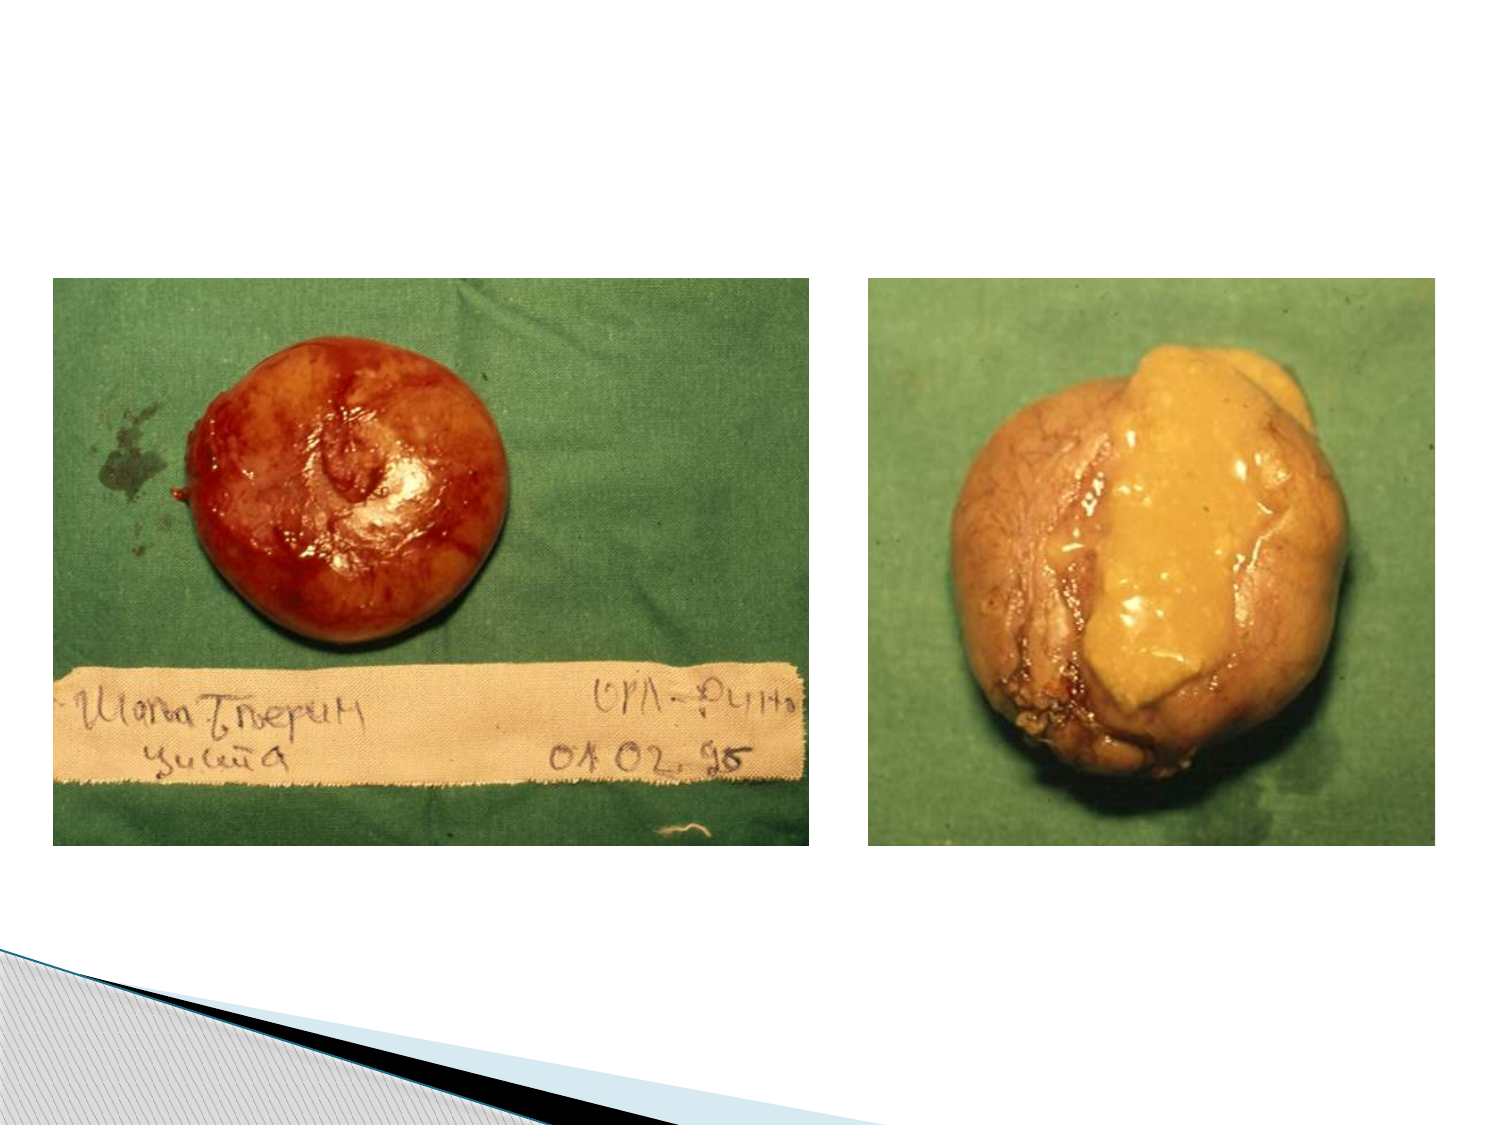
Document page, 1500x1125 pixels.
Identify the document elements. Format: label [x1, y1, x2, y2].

picture [867, 278, 1436, 847]
picture [52, 278, 810, 847]
